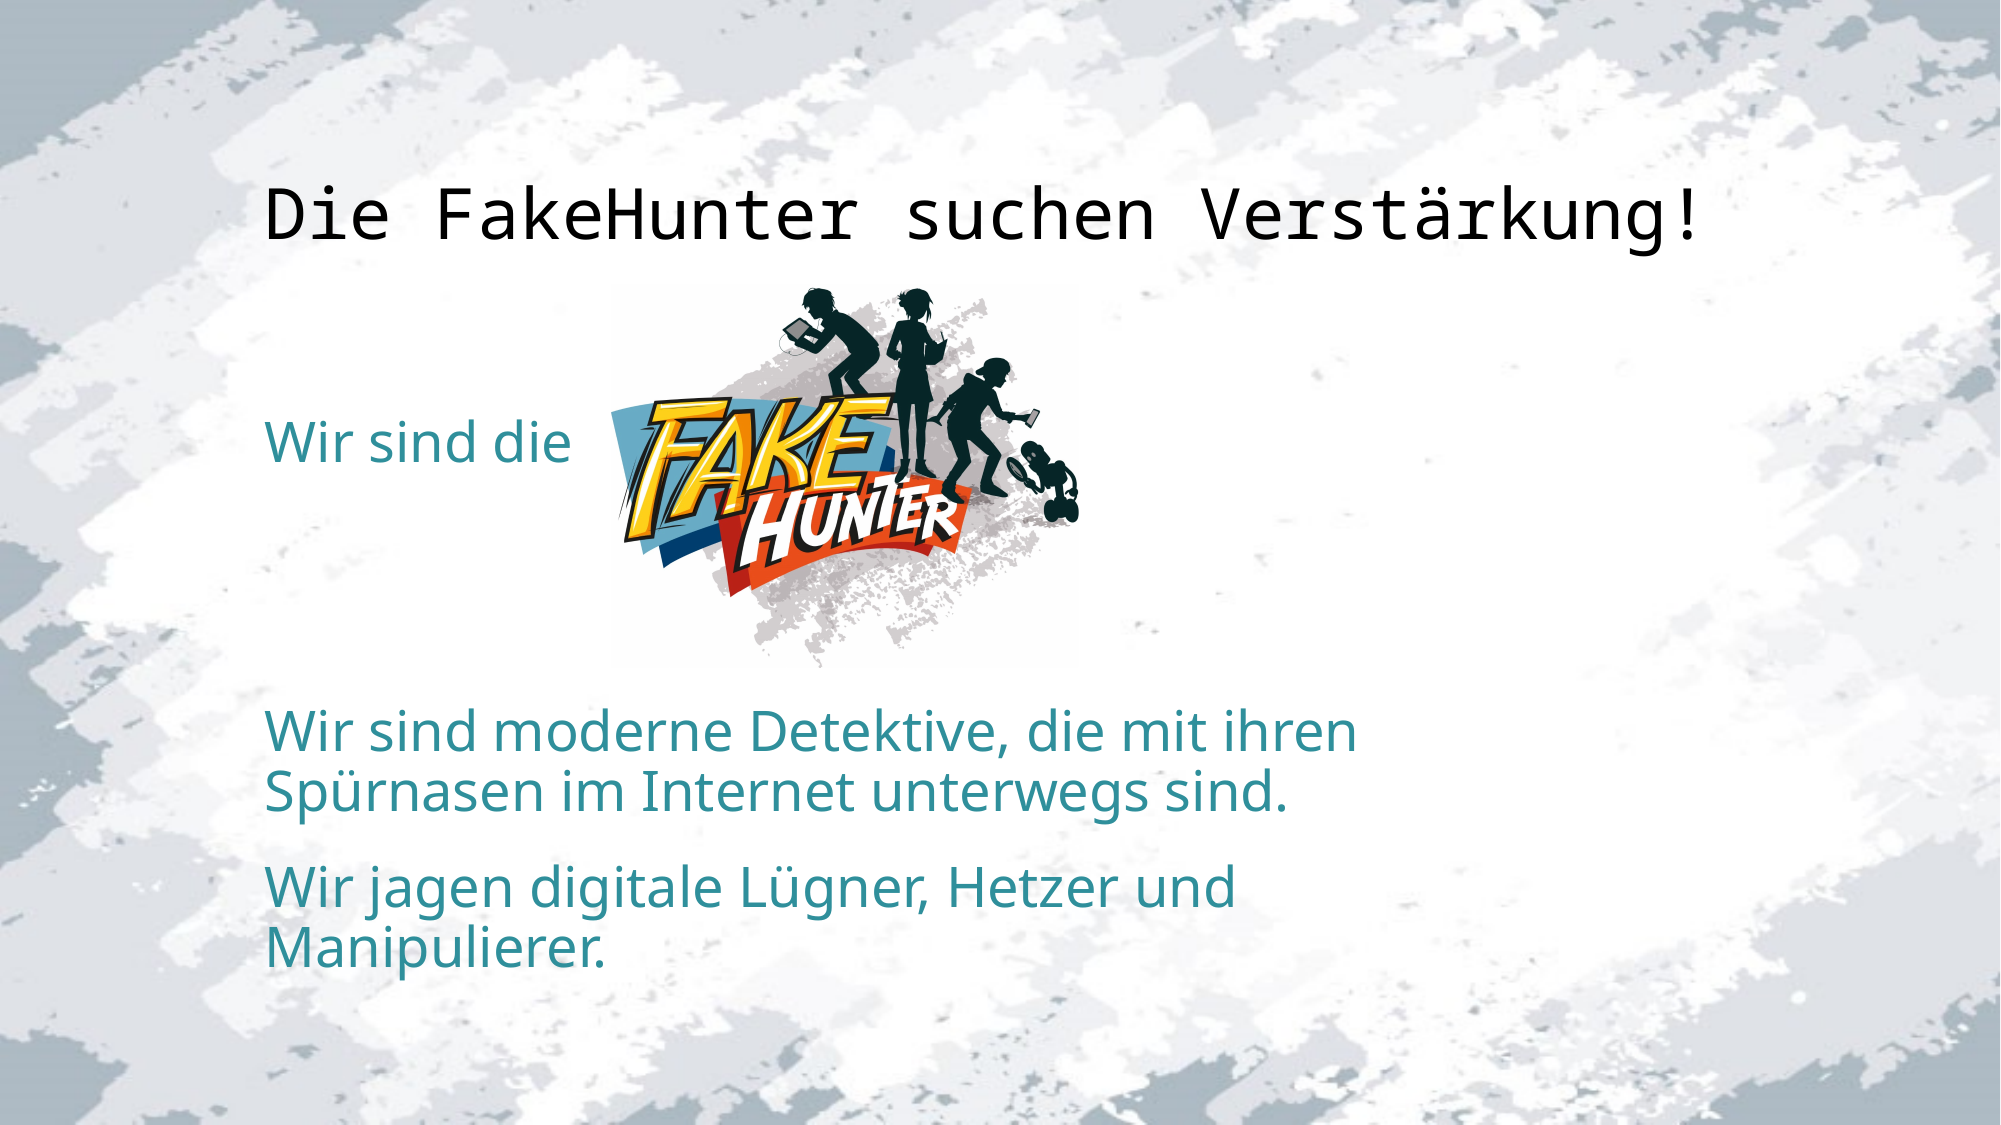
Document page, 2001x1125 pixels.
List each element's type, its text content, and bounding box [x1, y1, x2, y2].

list Wir sind die ! Wir sind moderne Detektive, die mit ihren Spürnasen im Internet unterwegs sind. Wir jagen digitale Lügner, Hetzer und Manipulierer. [249, 303, 1386, 1004]
picture [0, 0, 2001, 1125]
title Die FakeHunter suchen Verstärkung! [249, 75, 1750, 263]
